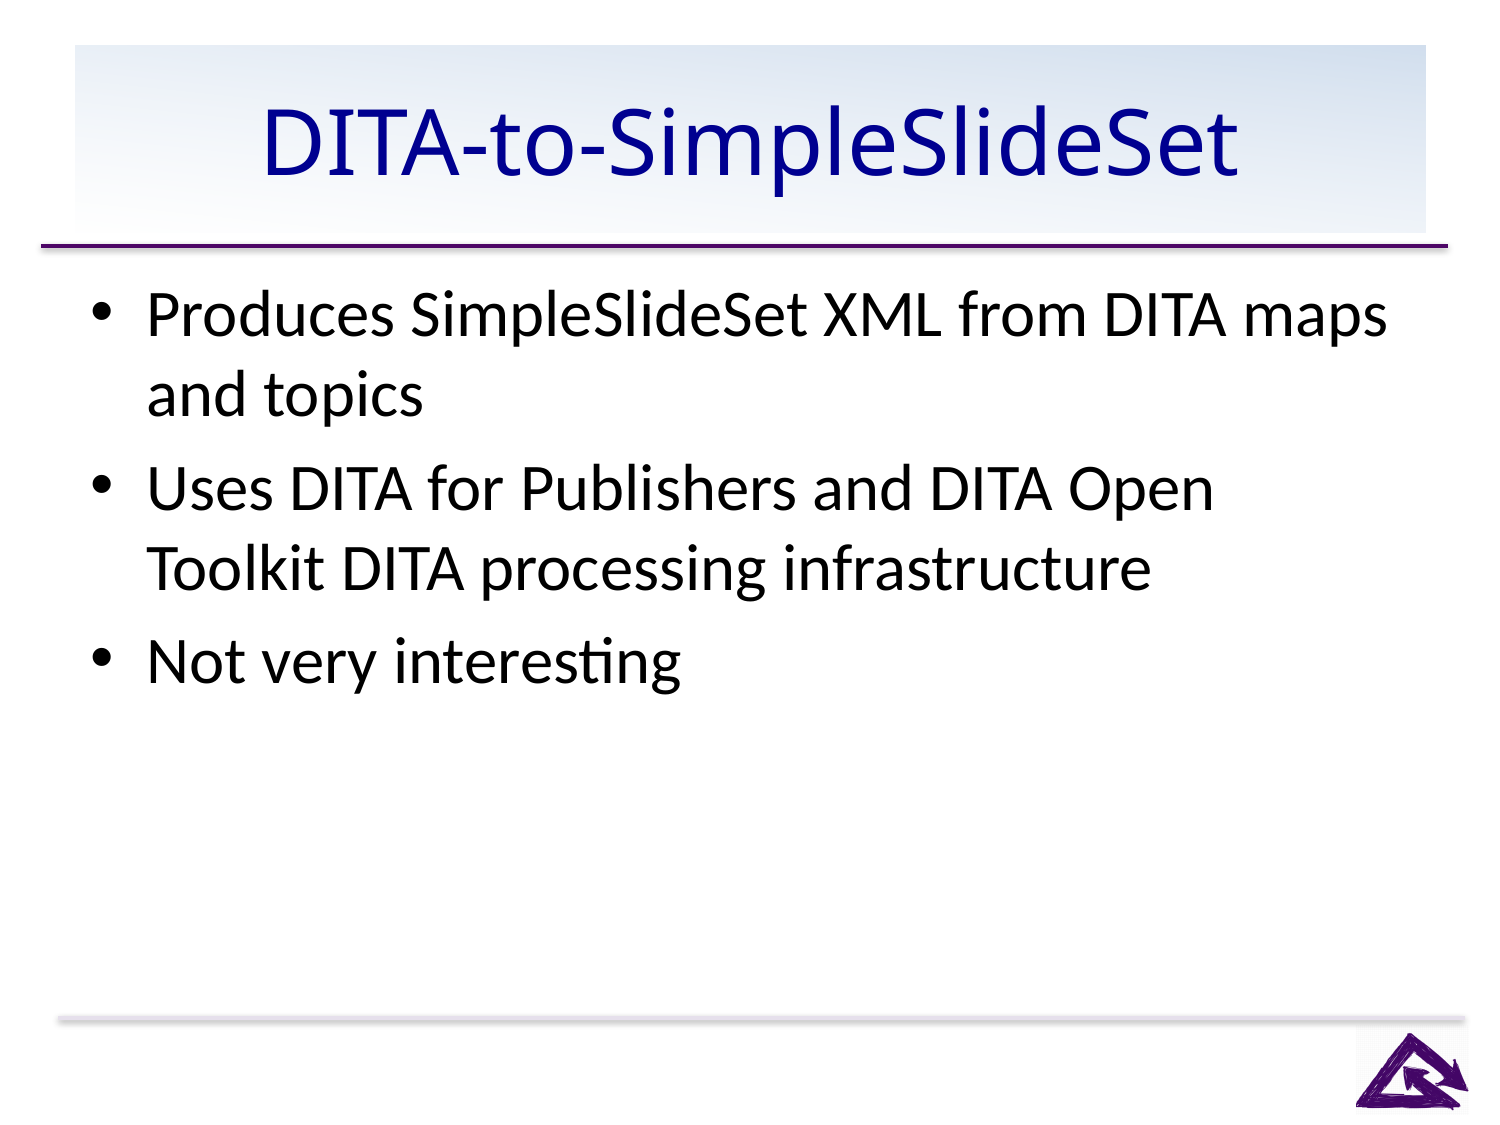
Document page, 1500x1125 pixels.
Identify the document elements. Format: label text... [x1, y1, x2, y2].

list Produces SimpleSlideSet XML from DITA maps and topics Uses DITA for Publishers and DITA Open Toolkit DITA processing infrastructure Not very interesting [75, 262, 1425, 1005]
picture [1356, 1025, 1469, 1115]
title DITA-to-SimpleSlideSet [75, 45, 1425, 233]
